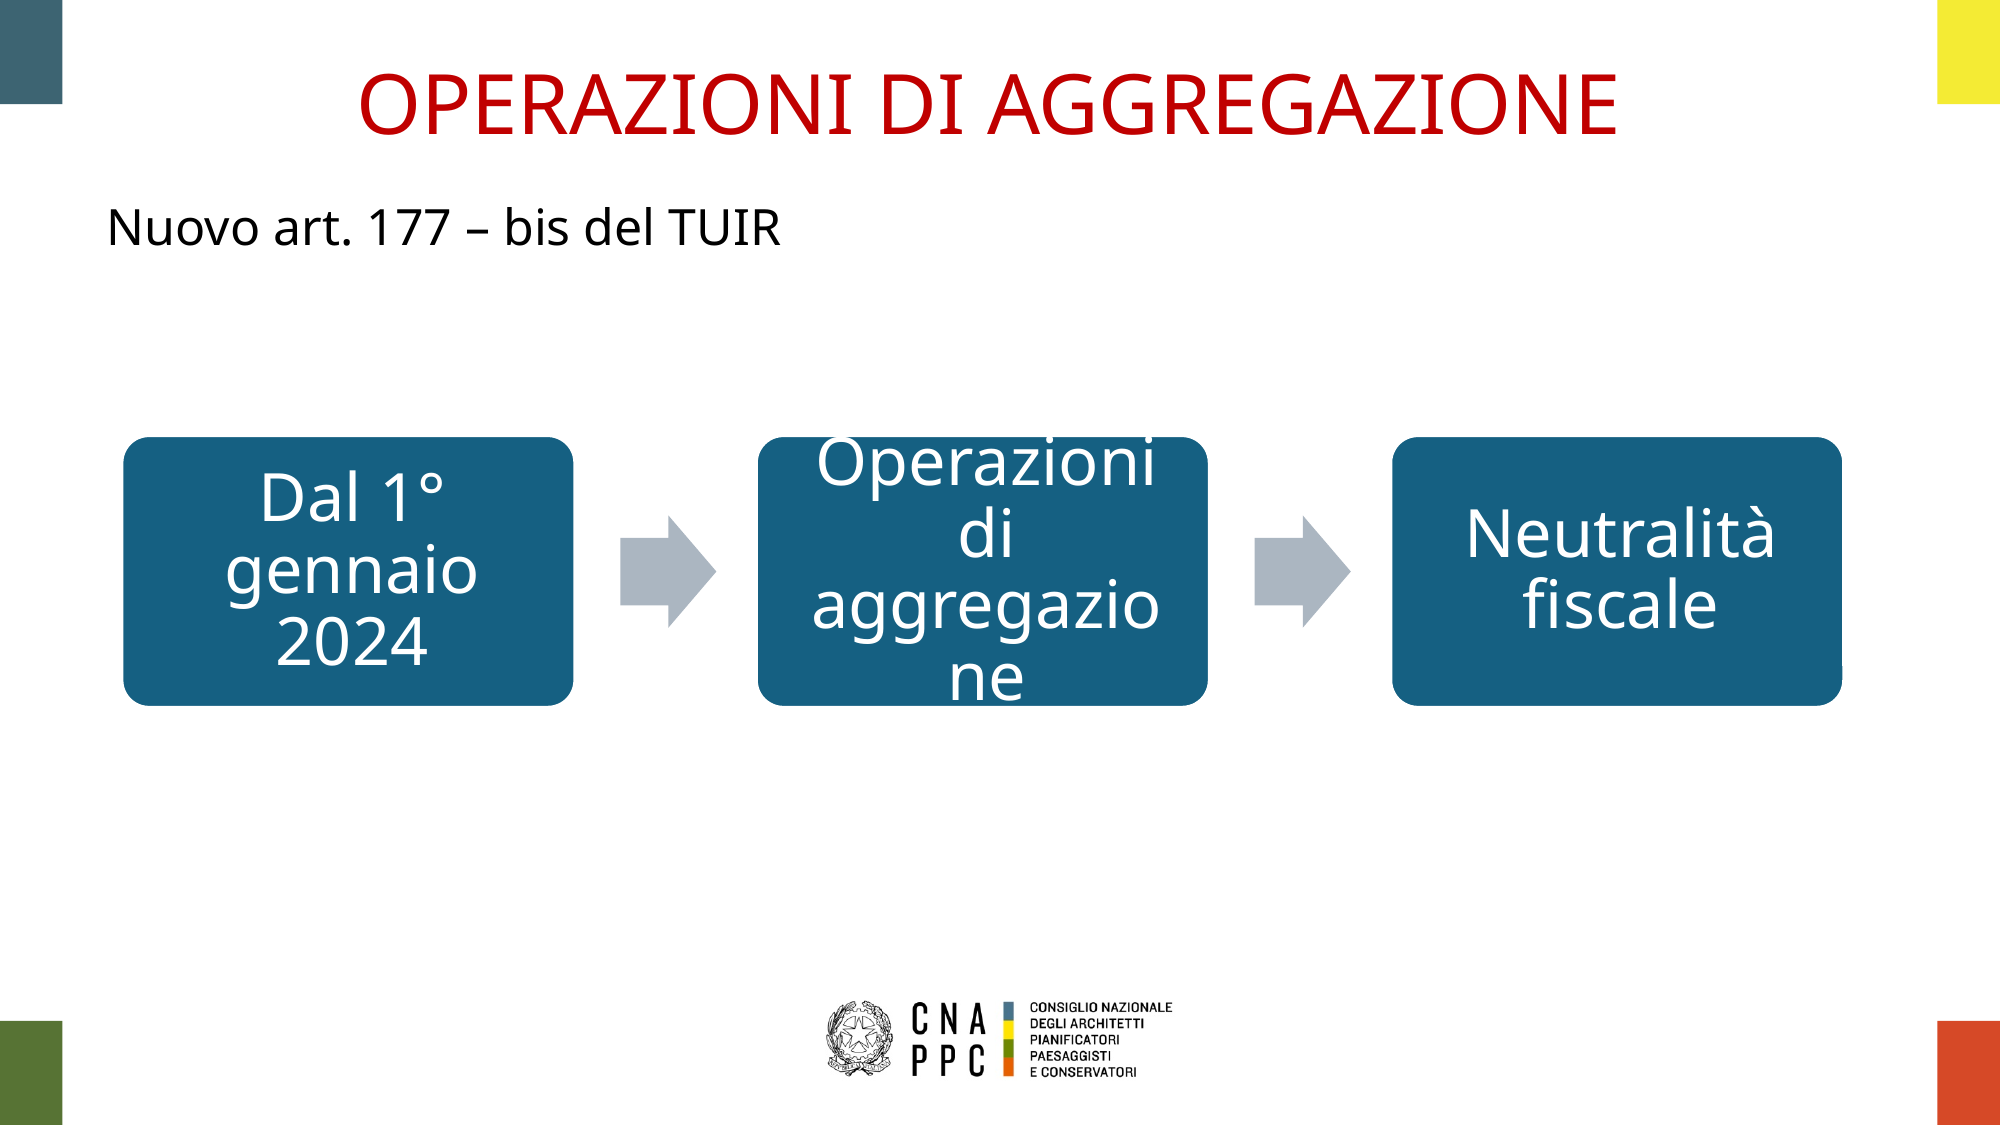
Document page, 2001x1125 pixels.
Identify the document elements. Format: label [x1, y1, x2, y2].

text_box [0, 0, 2000, 1125]
